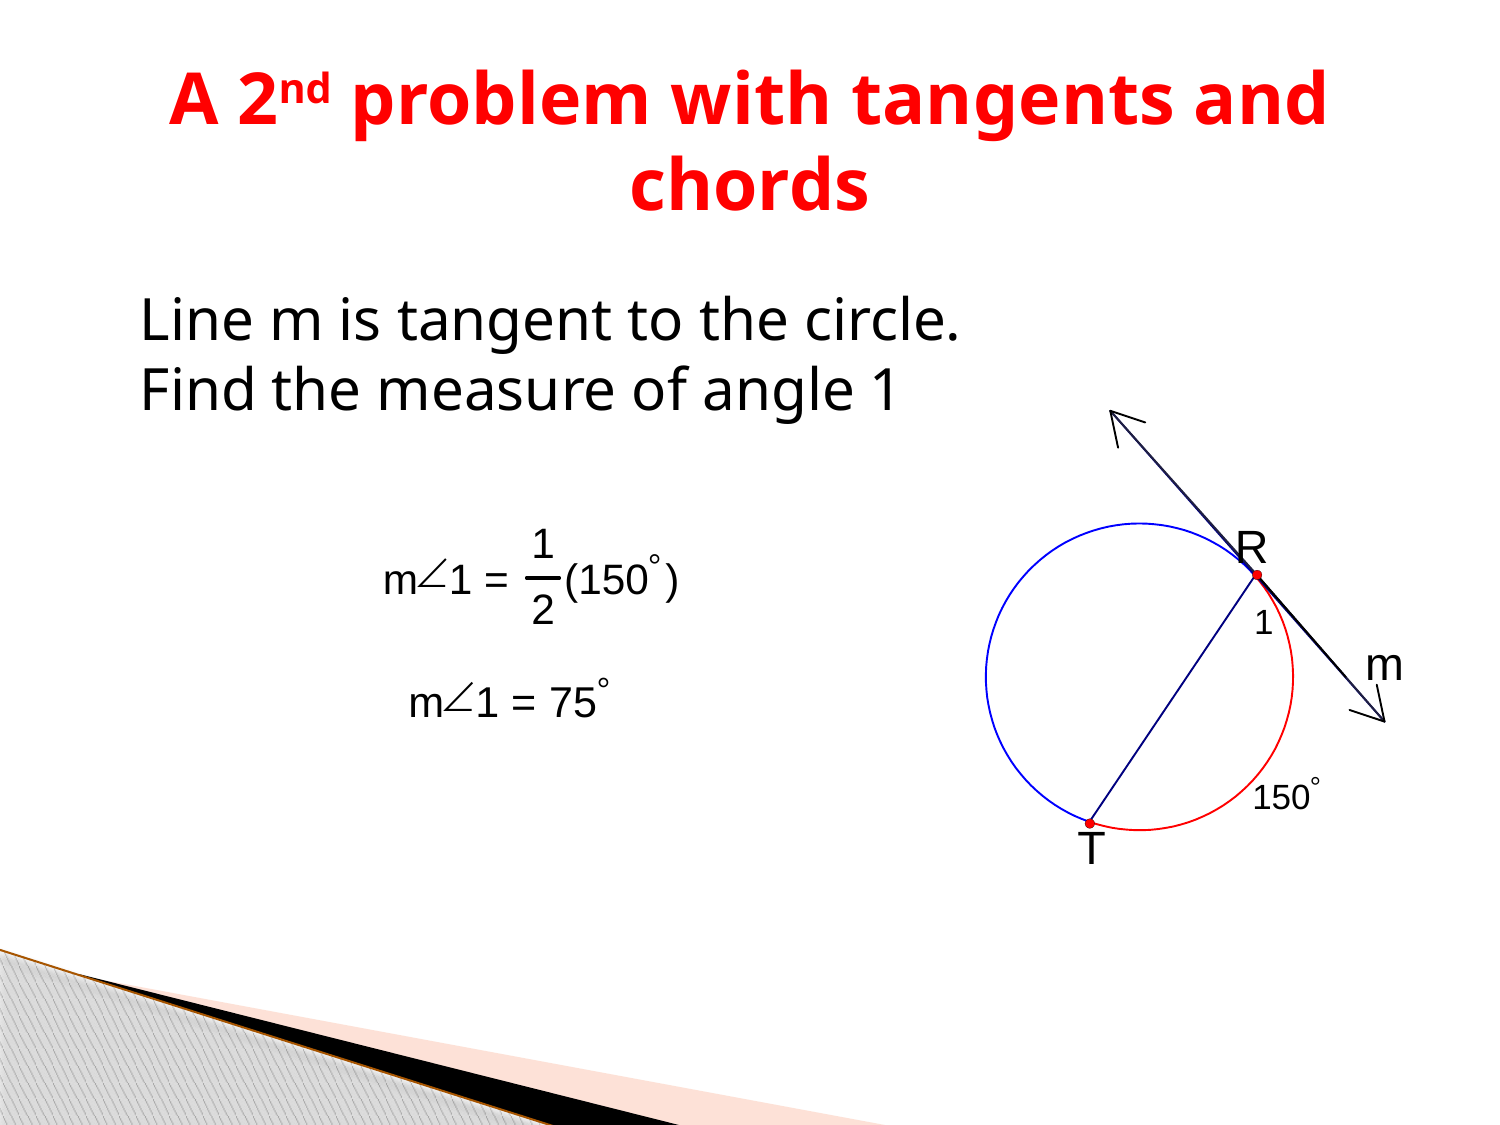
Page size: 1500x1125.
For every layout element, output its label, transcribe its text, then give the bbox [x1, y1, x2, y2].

picture [349, 491, 713, 759]
picture [962, 387, 1424, 897]
title A 2nd problem with tangents and chords [75, 45, 1425, 233]
text_box Line m is tangent to the circle. Find the measure of angle 1 [125, 274, 1075, 430]
